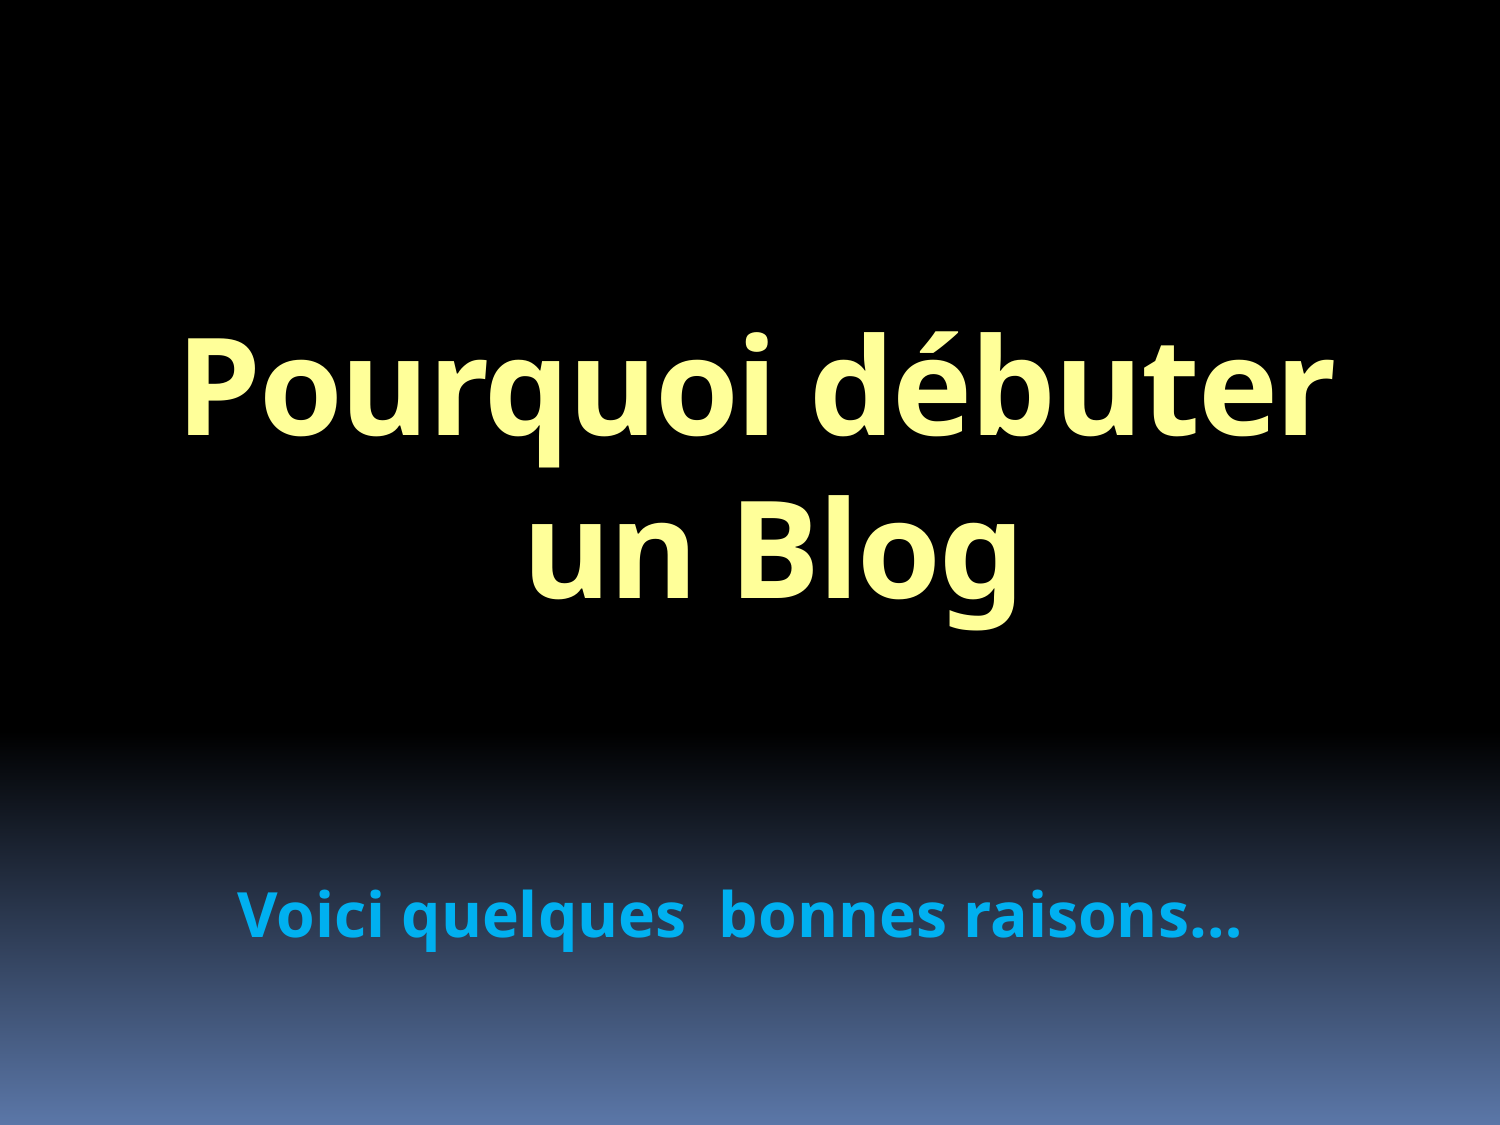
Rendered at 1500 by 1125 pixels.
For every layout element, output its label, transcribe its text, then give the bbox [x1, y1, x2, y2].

text_box Voici quelques bonnes raisons… [222, 867, 1258, 957]
title Pourquoi débuter un Blog [82, 292, 1432, 702]
